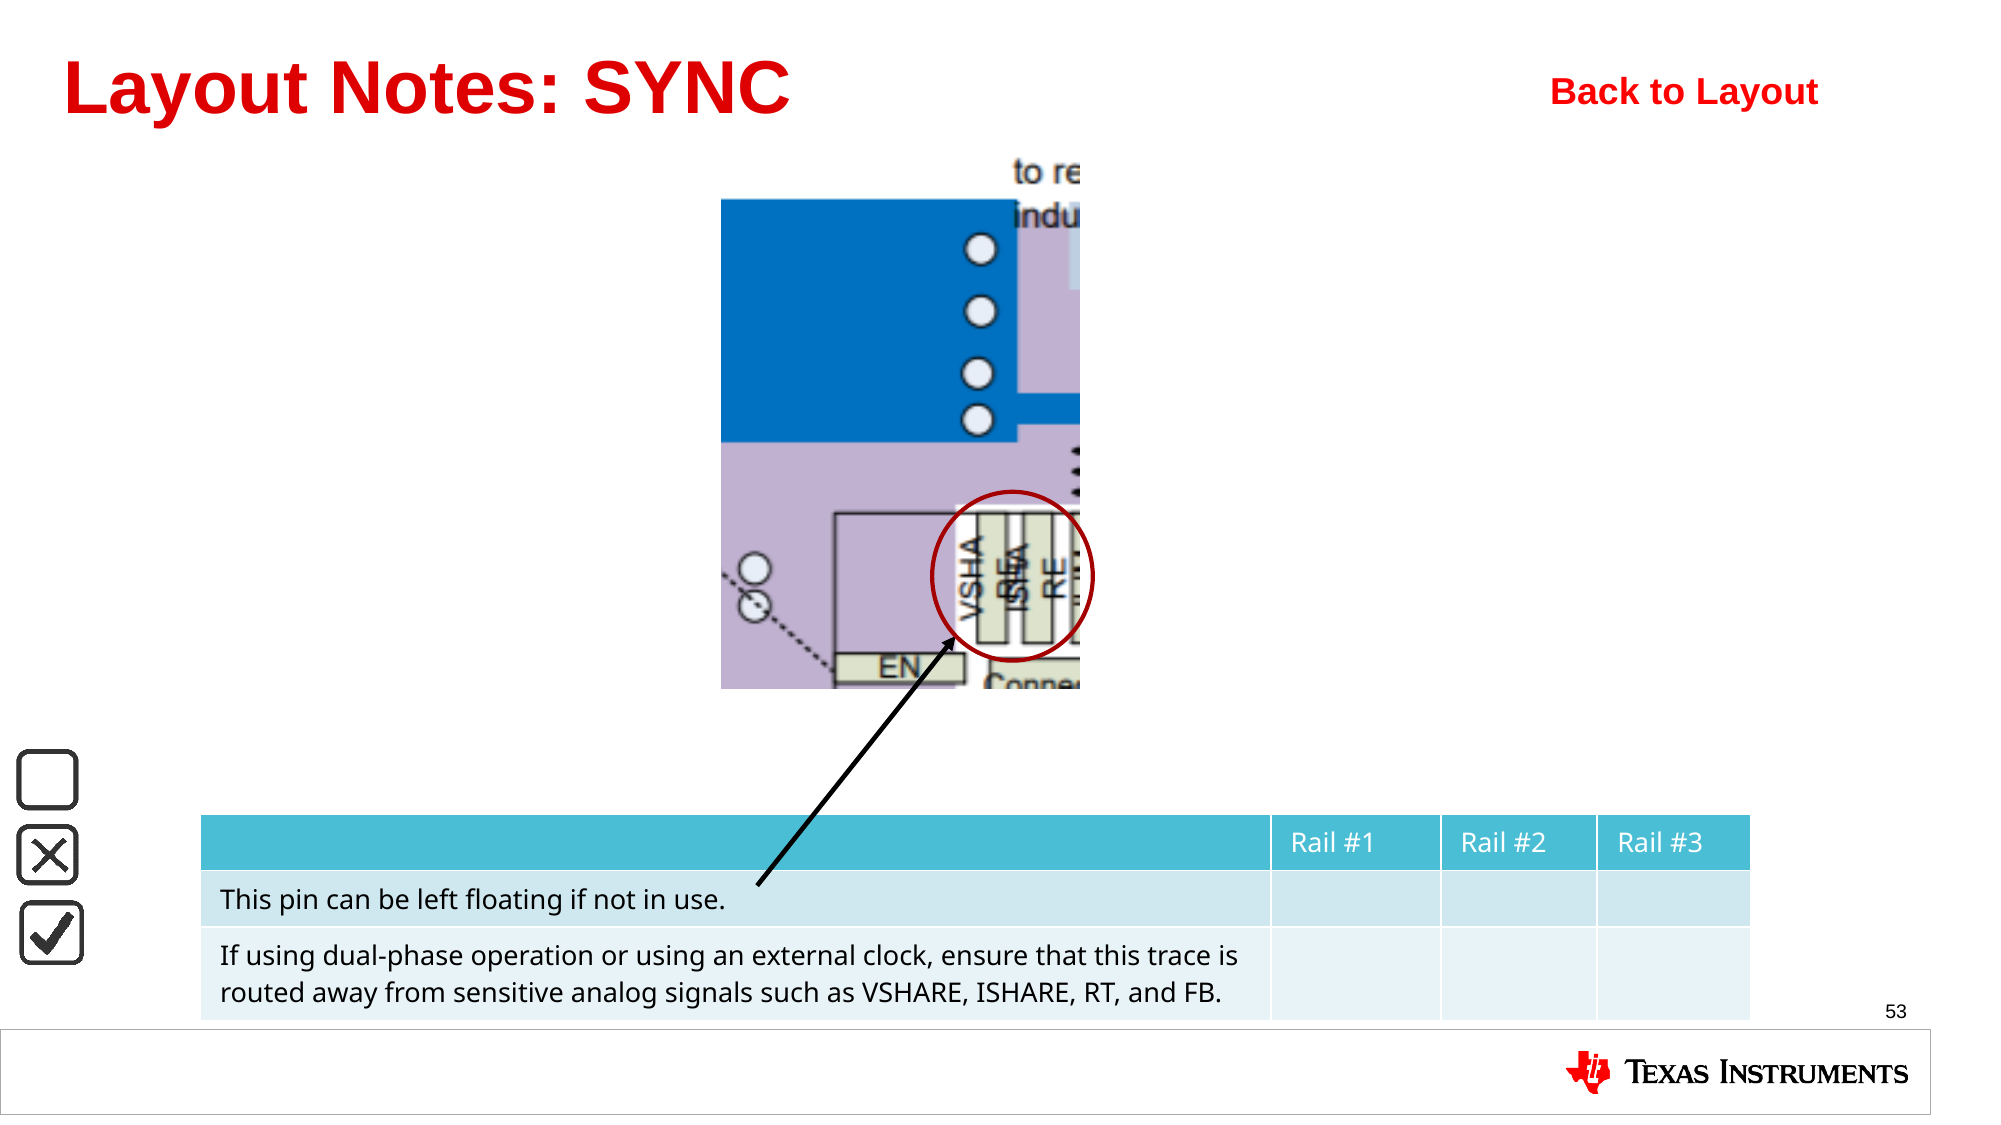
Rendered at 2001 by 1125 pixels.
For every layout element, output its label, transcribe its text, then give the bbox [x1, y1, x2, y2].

table_header [961, 815, 1270, 870]
picture [15, 746, 82, 812]
picture [15, 822, 82, 888]
table_cell [1598, 928, 1750, 1020]
table_header Rail #1 [1272, 815, 1440, 870]
table_cell This pin can be left floating if not in use. [201, 871, 1270, 926]
table_cell [1442, 871, 1596, 926]
table_cell [1442, 928, 1596, 1020]
table_cell If using dual-phase operation or using an external clock, ensure that this trace is routed away from sensitive analog signals such as VSHARE, ISHARE, RT, and FB. [201, 928, 1270, 1020]
table_cell [1598, 871, 1750, 926]
text_box [1085, 535, 1095, 618]
table_header Rail #2 [1442, 815, 1596, 870]
table_header [201, 815, 751, 870]
text_box Back to Layout [1535, 59, 1834, 120]
table_cell [1272, 928, 1440, 1020]
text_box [756, 635, 956, 886]
slide_number 53 [1452, 992, 1920, 1027]
picture [720, 156, 1081, 689]
table_cell [1272, 871, 1440, 926]
title Layout Notes: SYNC [50, 23, 1901, 157]
table_header Rail #3 [1598, 815, 1750, 870]
picture [11, 895, 95, 973]
picture [1566, 1051, 1908, 1094]
